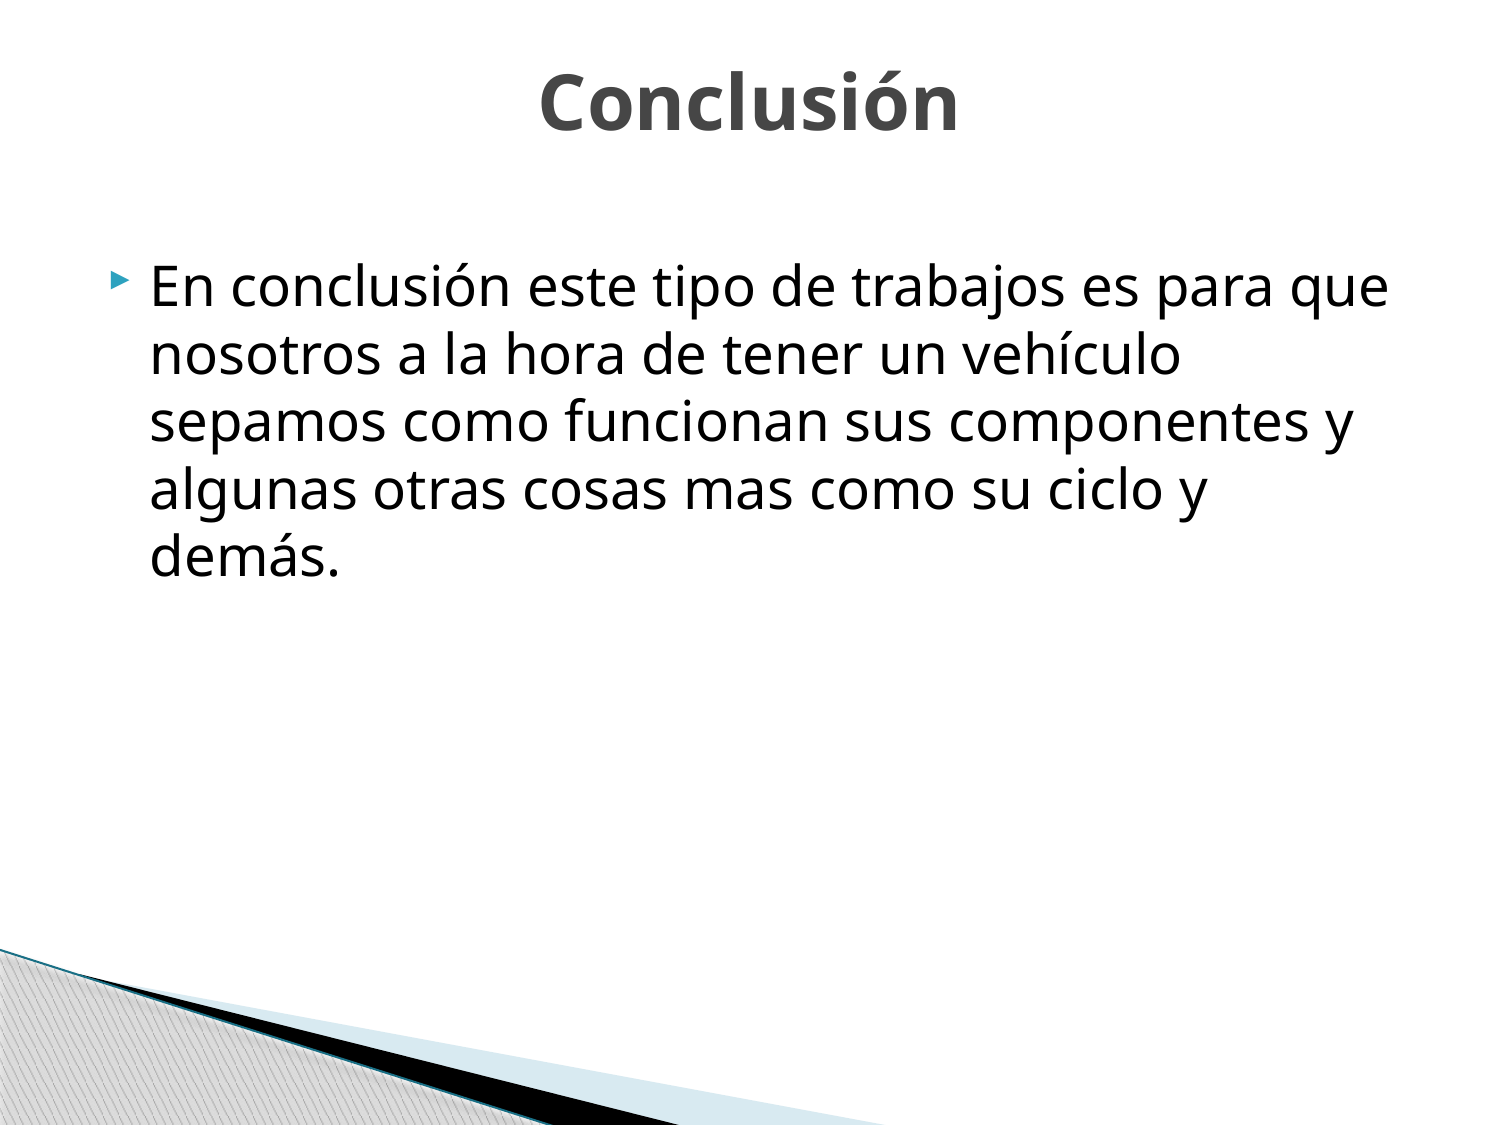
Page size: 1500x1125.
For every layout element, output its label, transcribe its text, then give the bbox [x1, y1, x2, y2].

list En conclusión este tipo de trabajos es para que nosotros a la hora de tener un vehículo sepamos como funcionan sus componentes y algunas otras cosas mas como su ciclo y demás. [75, 243, 1425, 986]
title Conclusión [75, 45, 1425, 233]
